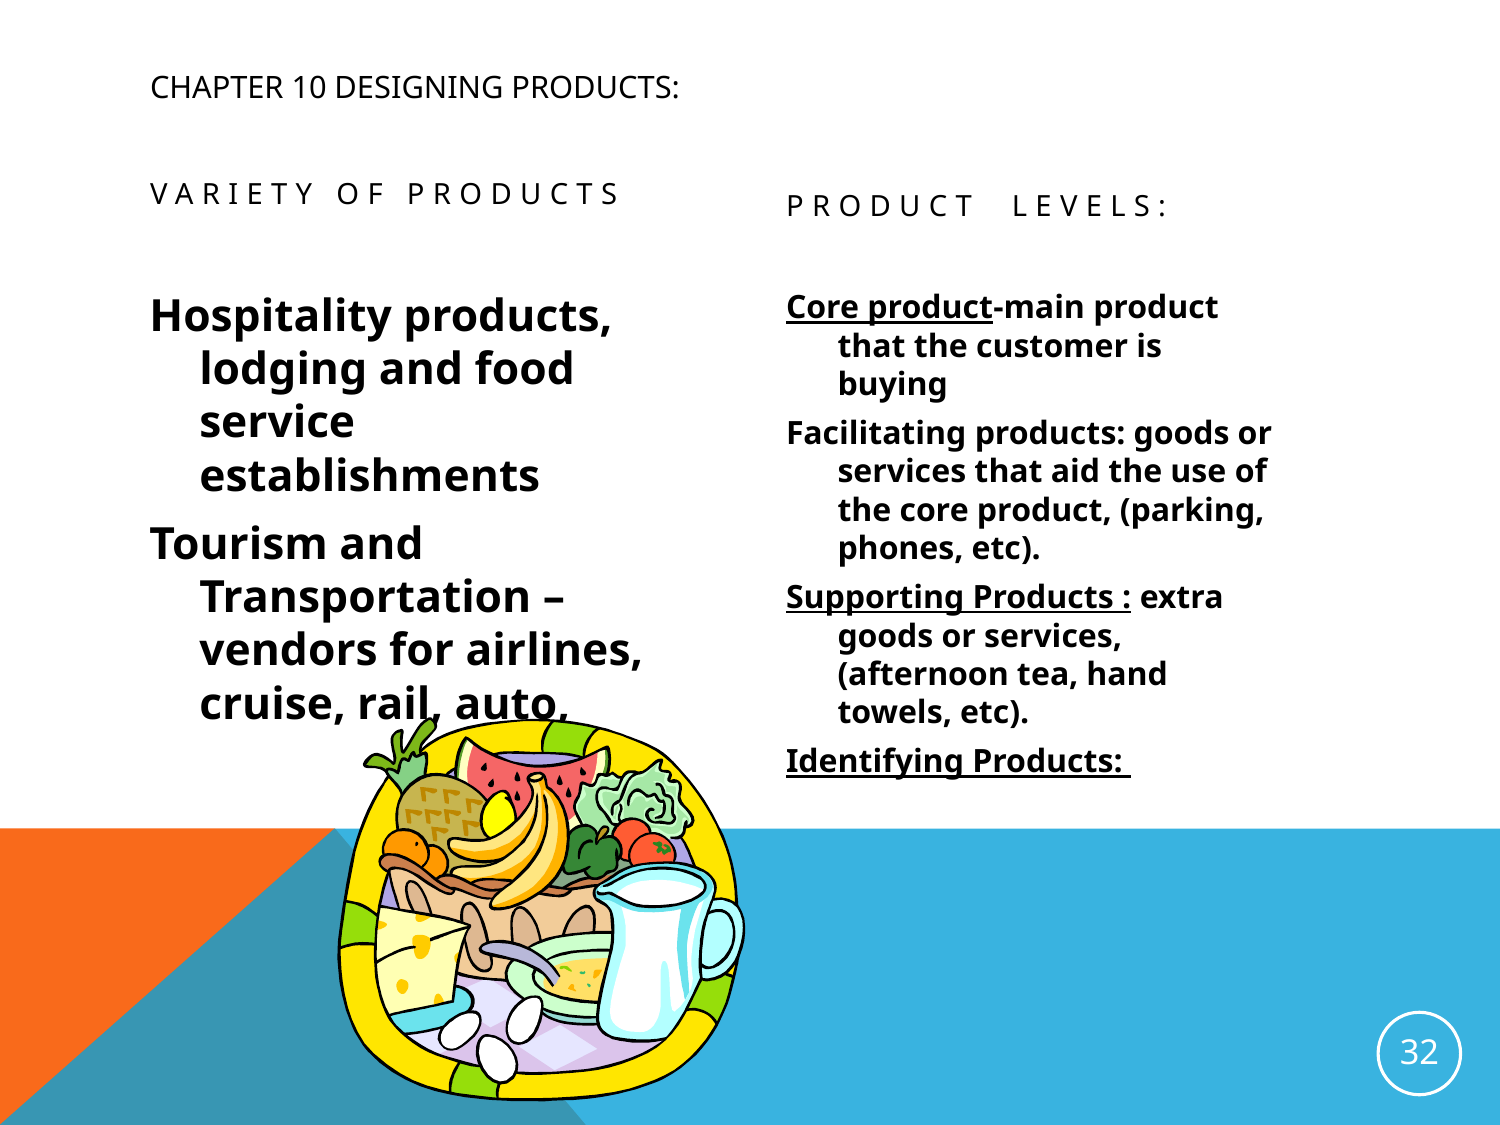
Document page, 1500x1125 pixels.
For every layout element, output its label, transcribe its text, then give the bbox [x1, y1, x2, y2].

slide_number 32 [1376, 1010, 1463, 1097]
list Product Levels: [771, 179, 1296, 270]
list Core product-main product that the customer is buying Facilitating products: goods or services that aid the use of the core product, (parking, phones, etc). Supporting Products : extra goods or services, (afternoon tea, hand towels, etc). Identifying Products: [771, 279, 1296, 790]
list Hospitality products, lodging and food service establishments Tourism and Transportation –vendors for airlines, cruise, rail, auto, [134, 279, 660, 790]
title Chapter 10 Designing Products: [135, 60, 1369, 150]
picture [335, 712, 751, 1107]
list Variety of Products [135, 179, 660, 270]
